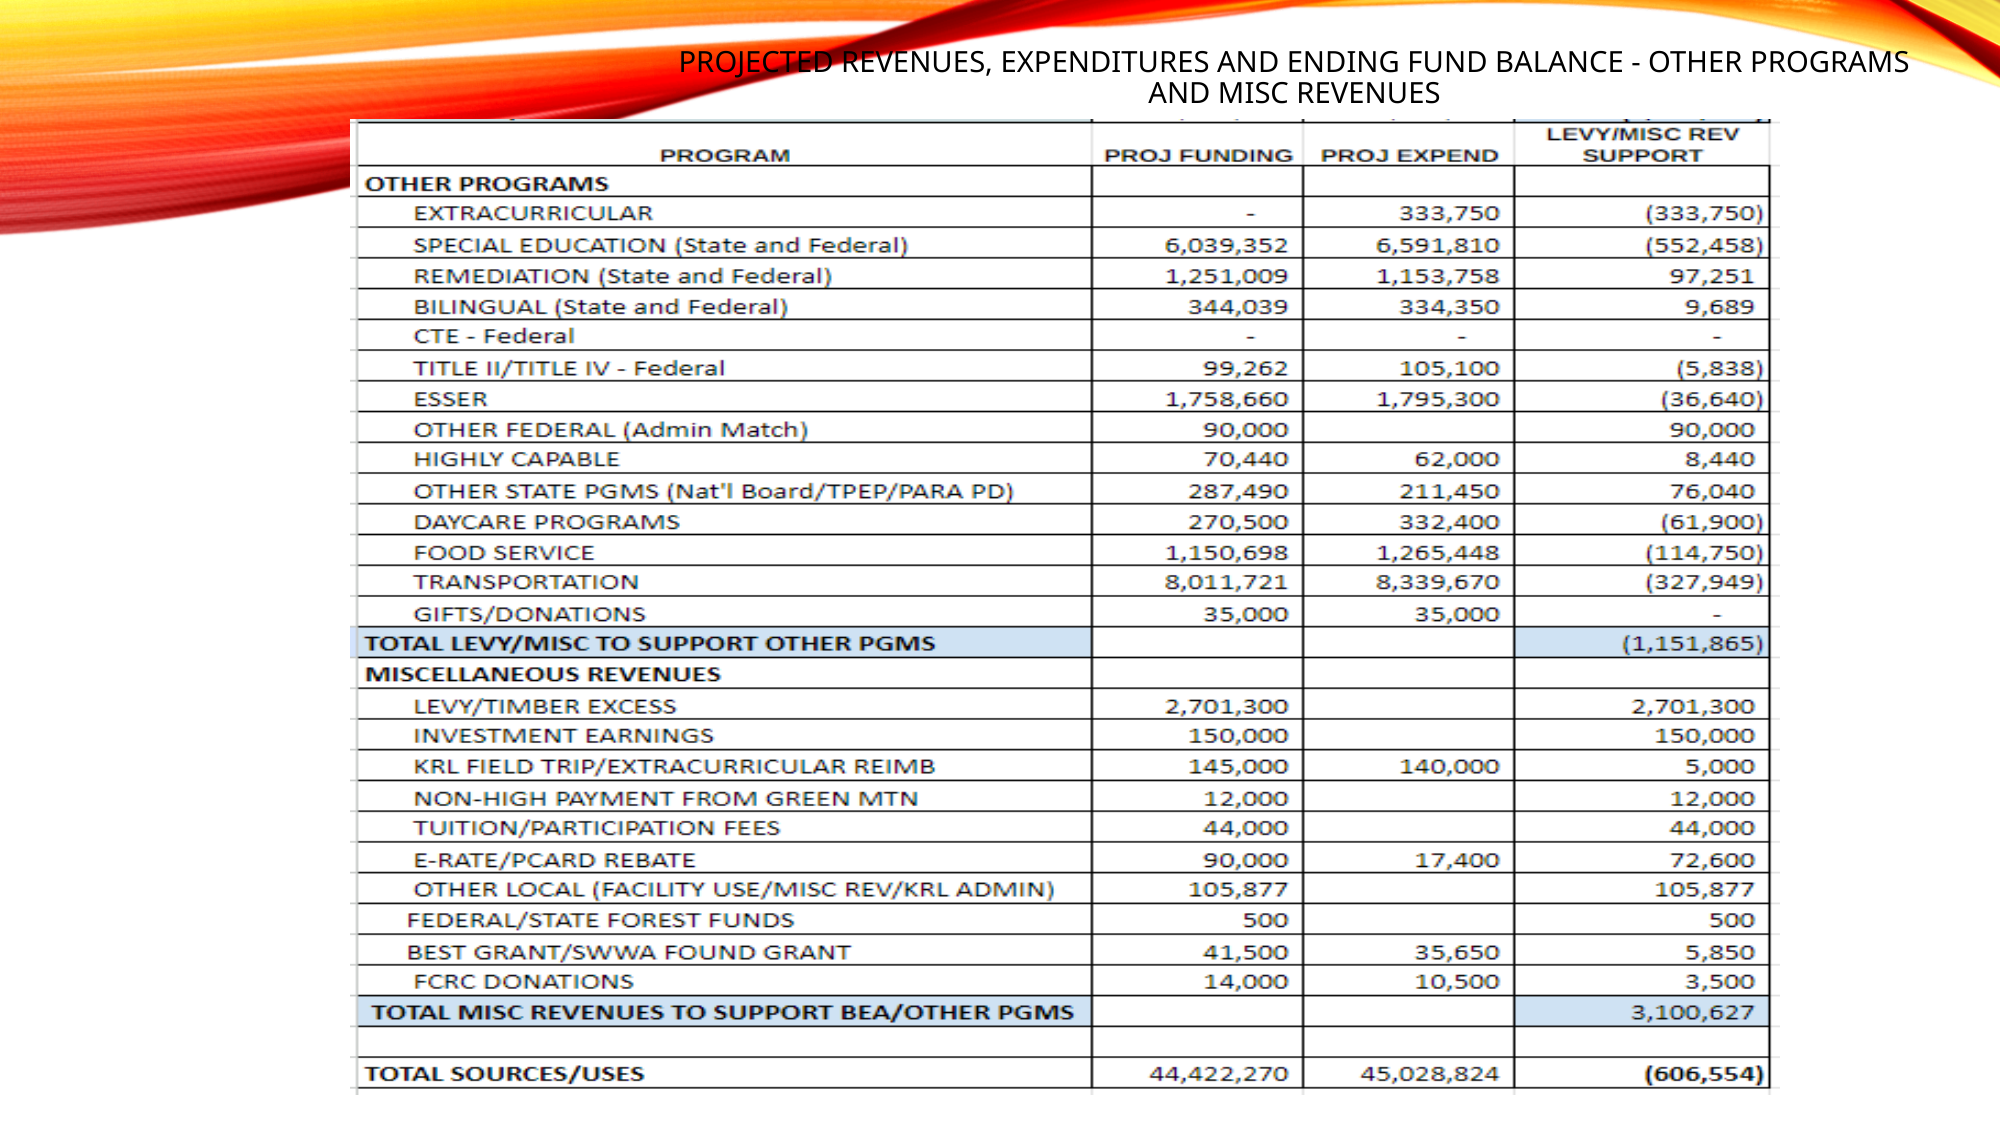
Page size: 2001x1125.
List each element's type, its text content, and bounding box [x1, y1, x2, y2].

title PROJECTED REVENUES, EXPENDITURES AND ENDING FUND BALANCE - OTHER PROGRAMS AND MISC REVENUES [635, 38, 1954, 120]
picture [0, 0, 2000, 1095]
